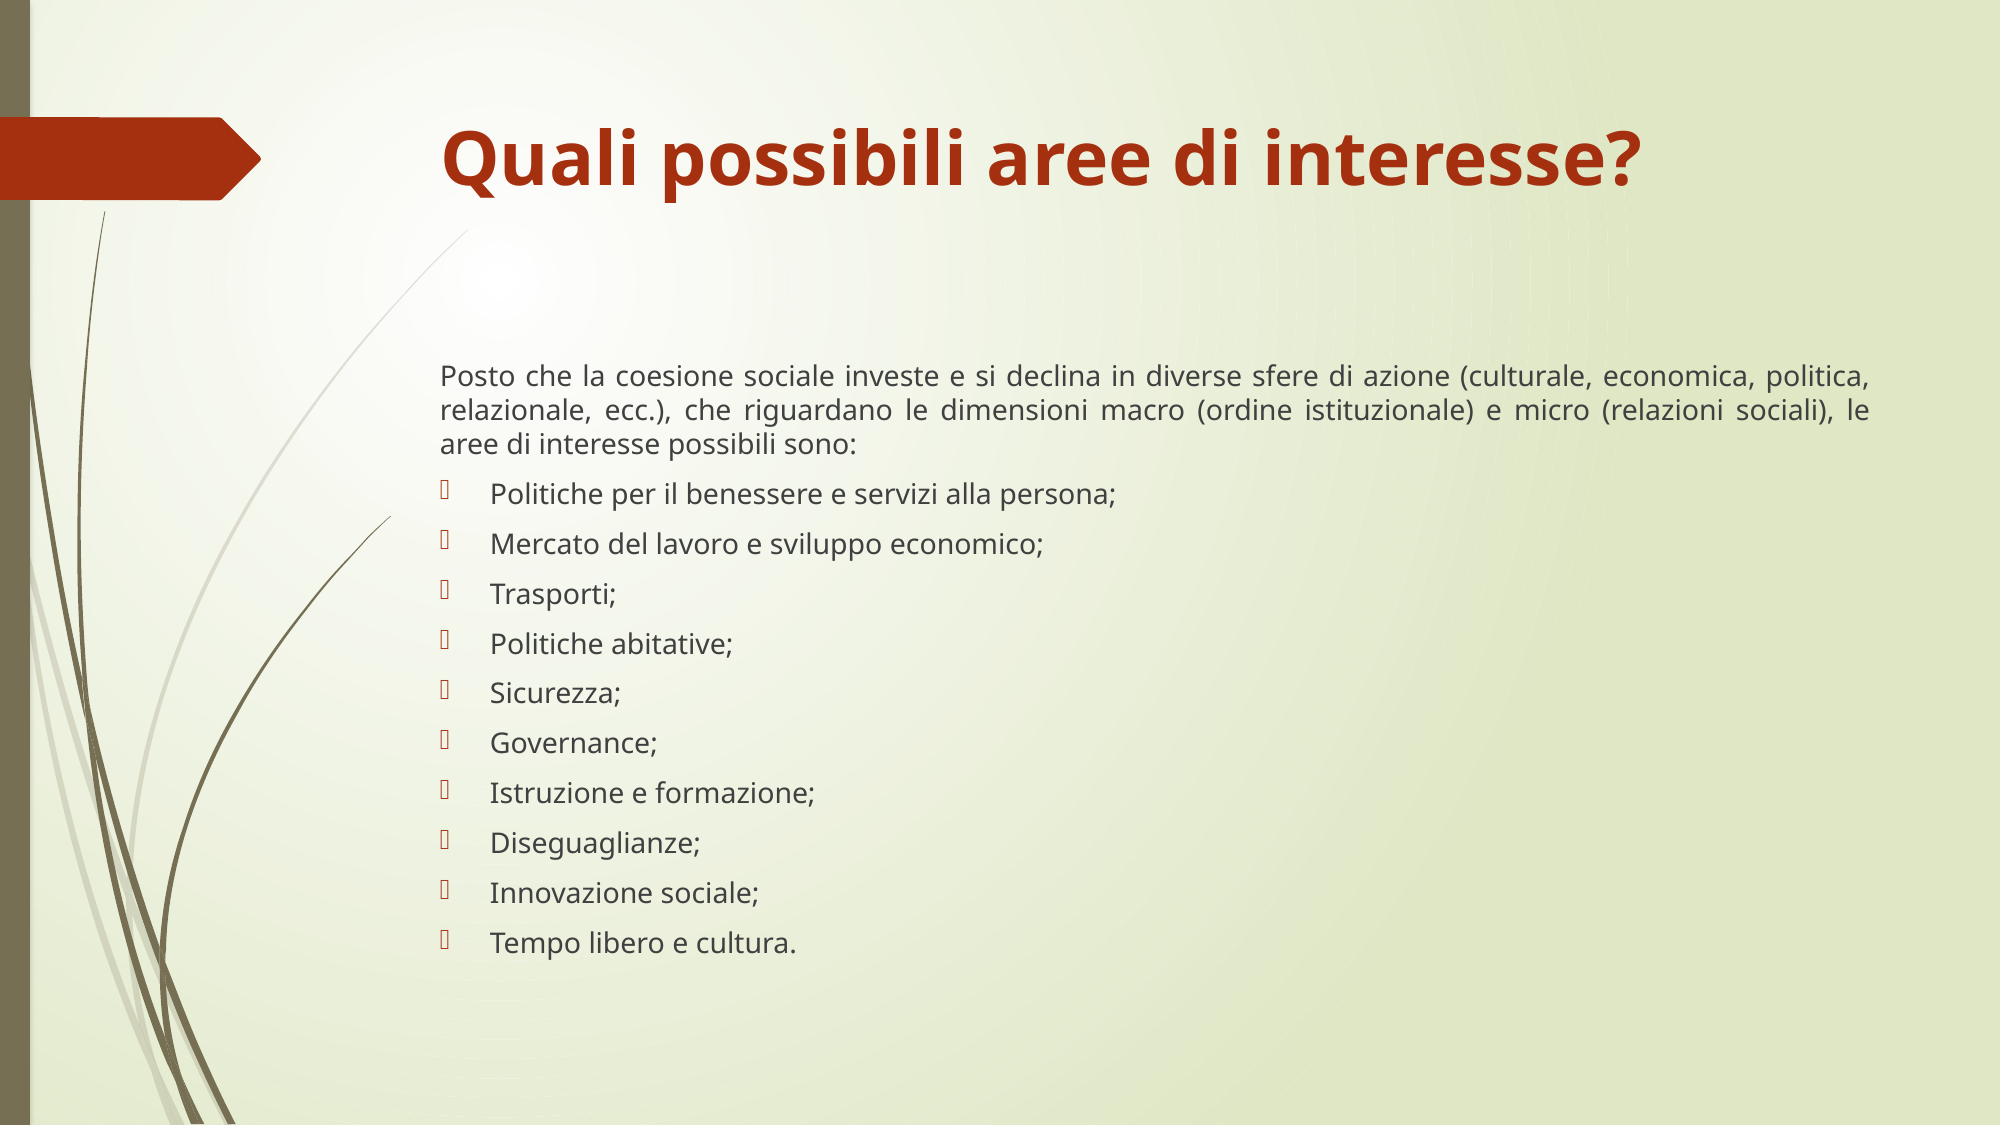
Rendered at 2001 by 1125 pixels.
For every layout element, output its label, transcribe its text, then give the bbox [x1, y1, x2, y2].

list Posto che la coesione sociale investe e si declina in diverse sfere di azione (culturale, economica, politica, relazionale, ecc.), che riguardano le dimensioni macro (ordine istituzionale) e micro (relazioni sociali), le aree di interesse possibili sono: Politiche per il benessere e servizi alla persona; Mercato del lavoro e sviluppo economico; Trasporti; Politiche abitative; Sicurezza; Governance; Istruzione e formazione; Diseguaglianze; Innovazione sociale; Tempo libero e cultura. [424, 350, 1888, 970]
title Quali possibili aree di interesse? [425, 102, 1888, 313]
